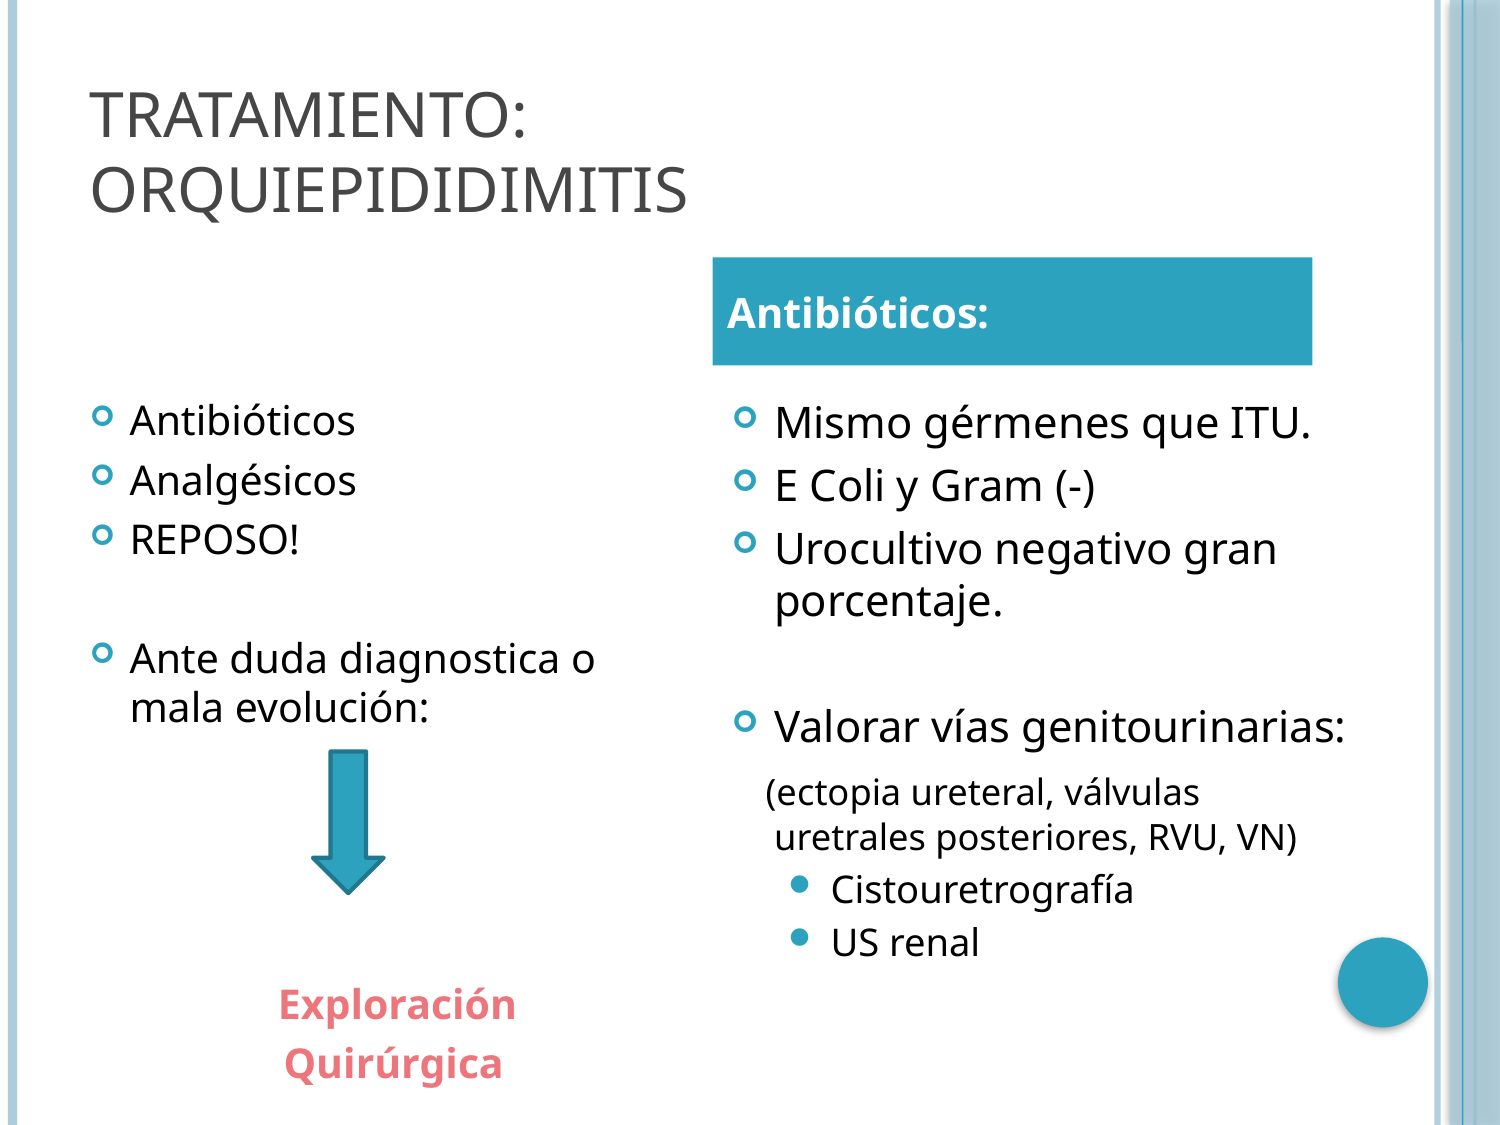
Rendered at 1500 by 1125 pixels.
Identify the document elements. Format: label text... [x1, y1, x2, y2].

list Antibióticos Analgésicos REPOSO! Ante duda diagnostica o mala evolución: Exploración Quirúrgica [75, 387, 691, 1094]
text_box [310, 749, 386, 896]
list Mismo gérmenes que ITU. E Coli y Gram (-) Urocultivo negativo gran porcentaje. Valorar vías genitourinarias: (ectopia ureteral, válvulas uretrales posteriores, RVU, VN) Cistouretrografía US renal [717, 387, 1365, 1025]
title Tratamiento: Orquiepididimitis [75, 44, 1313, 233]
list Antibióticos: [712, 257, 1313, 366]
